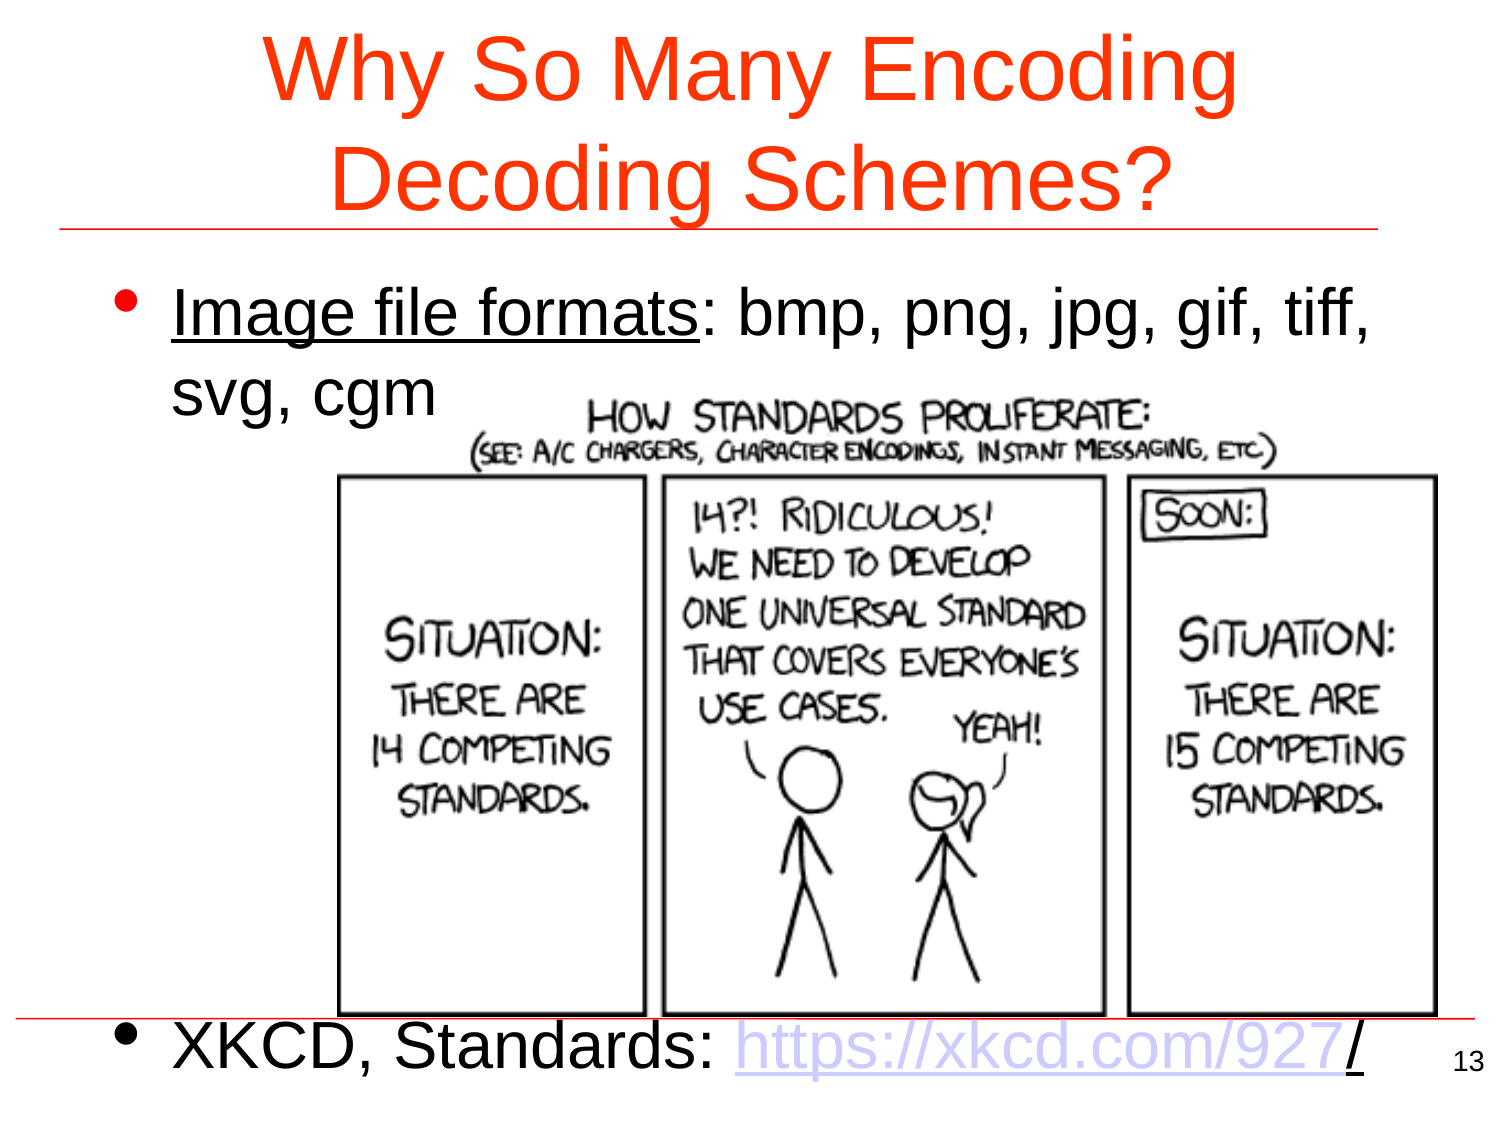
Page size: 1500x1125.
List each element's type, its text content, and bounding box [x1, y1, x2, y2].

slide_number 13 [1149, 1034, 1500, 1113]
list Image file formats: bmp, png, jpg, gif, tiff, svg, cgm XKCD, Standards: https://xkcd.com/927/ [99, 261, 1500, 999]
picture [337, 393, 1438, 1017]
title Why So Many Encoding Decoding Schemes? [114, 24, 1390, 213]
